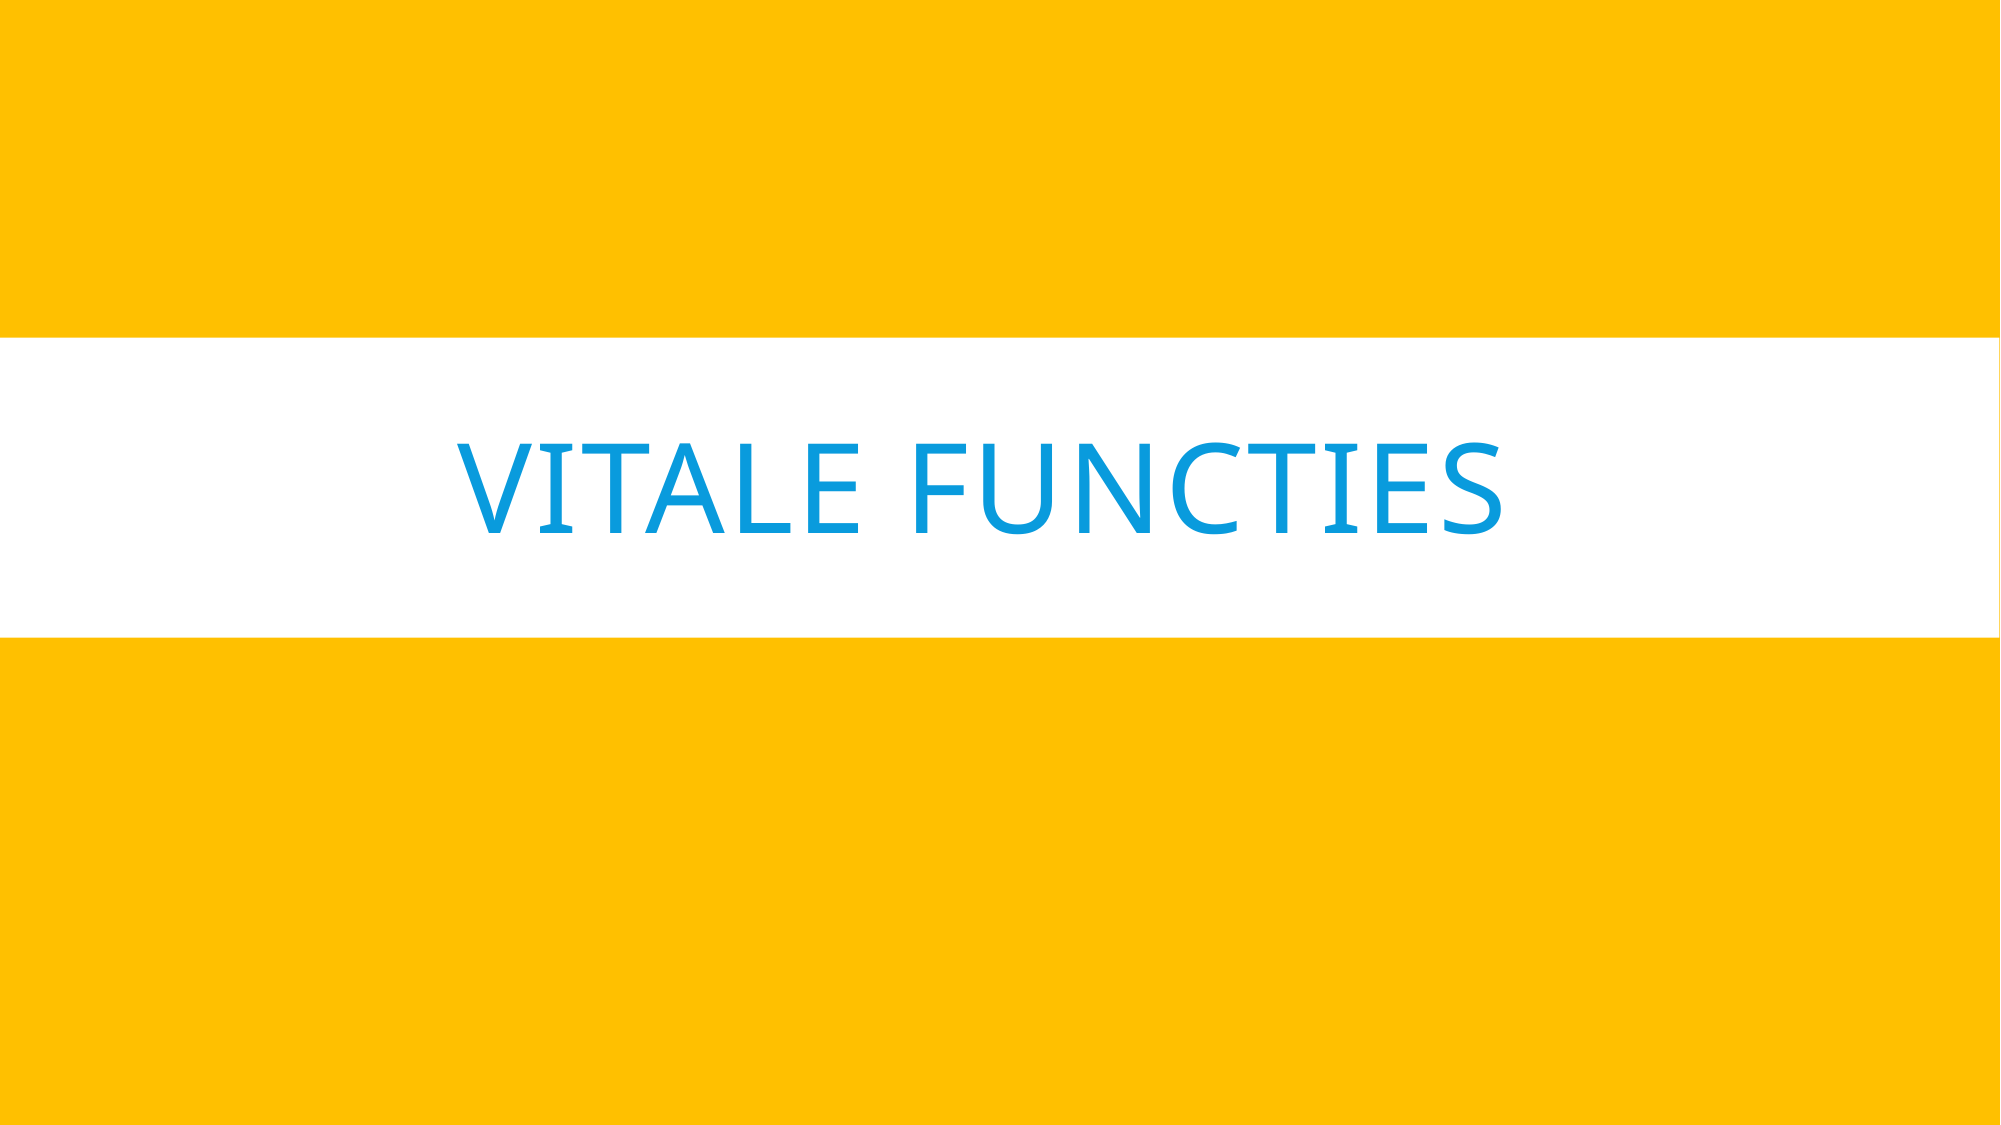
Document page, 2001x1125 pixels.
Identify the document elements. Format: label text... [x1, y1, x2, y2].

title Vitale functies [60, 355, 1942, 641]
